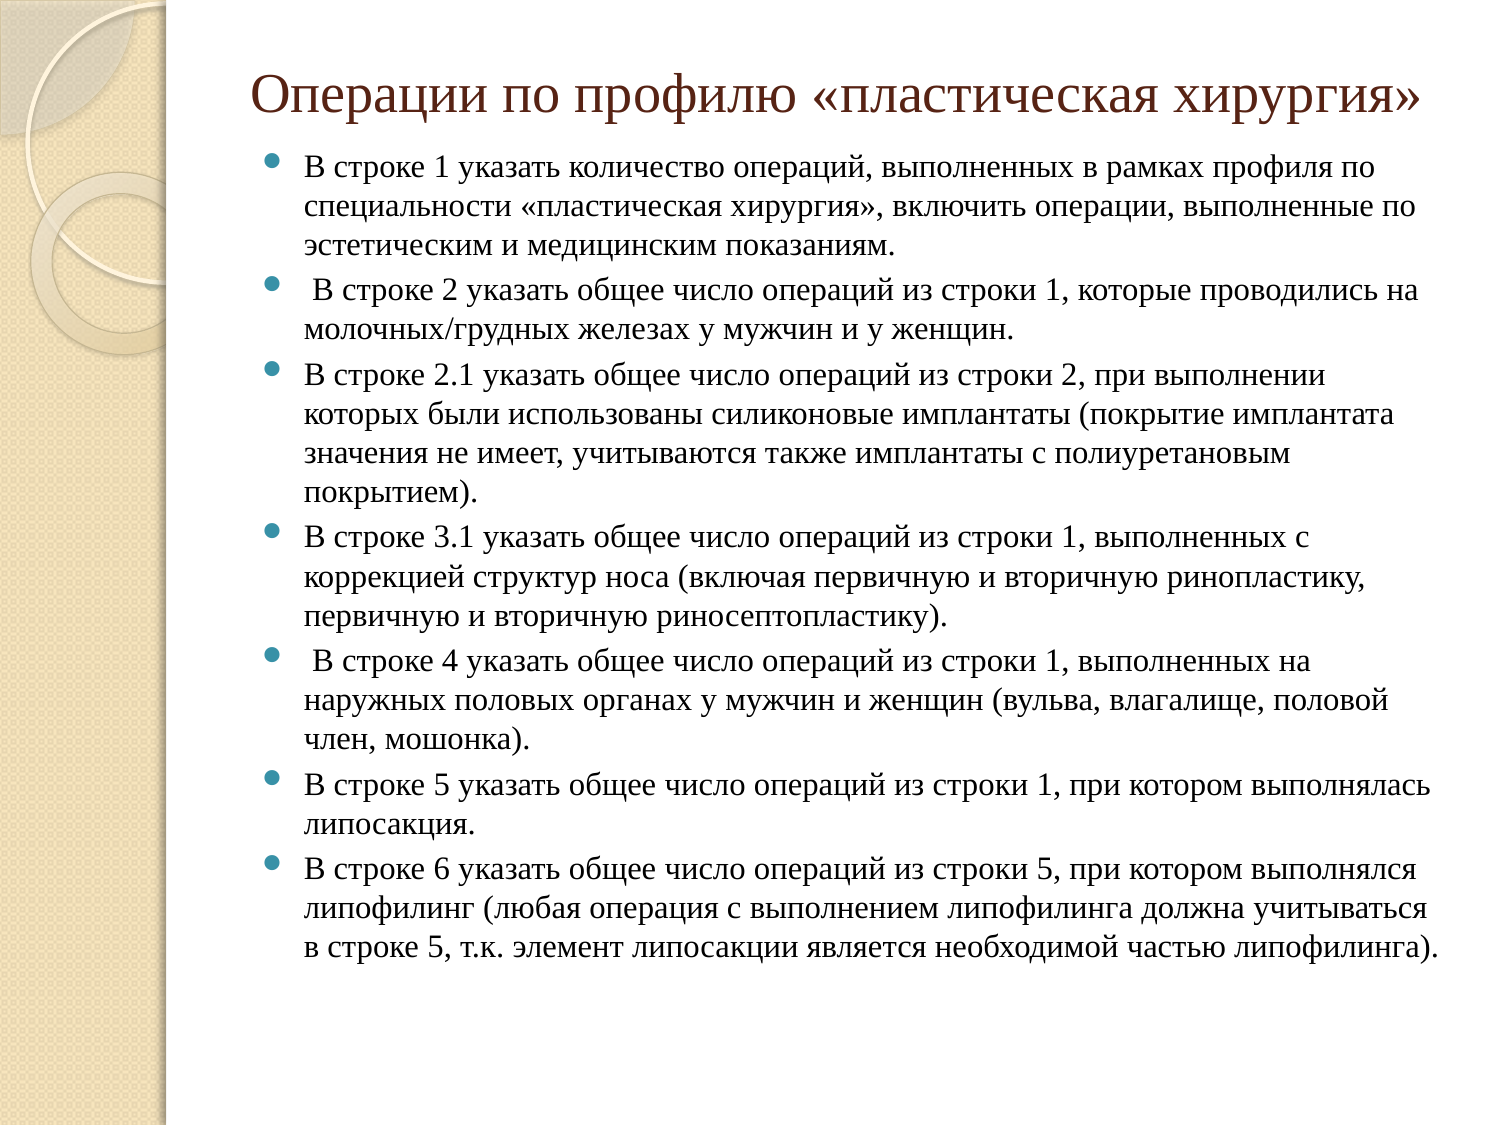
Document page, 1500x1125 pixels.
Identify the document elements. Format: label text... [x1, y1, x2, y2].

title Операции по профилю «пластическая хирургия» [235, 42, 1466, 137]
list В строке 1 указать количество операций, выполненных в рамках профиля по специальности «пластическая хирургия», включить операции, выполненные по эстетическим и медицинским показаниям. В строке 2 указать общее число операций из строки 1, которые проводились на молочных/грудных железах у мужчин и у женщин. В строке 2.1 указать общее число операций из строки 2, при выполнении которых были использованы силиконовые имплантаты (покрытие имплантата значения не имеет, учитываются также имплантаты с полиуретановым покрытием). В строке 3.1 указать общее число операций из строки 1, выполненных с коррекцией структур носа (включая первичную и вторичную ринопластику, первичную и вторичную риносептопластику). В строке 4 указать общее число операций из строки 1, выполненных на наружных половых органах у мужчин и женщин (вульва, влагалище, половой член, мошонка). В строке 5 указать общее число операций из строки 1, при котором выполнялась липосакция. В строке 6 указать общее число операций из строки 5, при котором выполнялся липофилинг (любая операция с выполнением липофилинга должна учитываться в строке 5, т.к. элемент липосакции является необходимой частью липофилинга). [235, 137, 1466, 1025]
